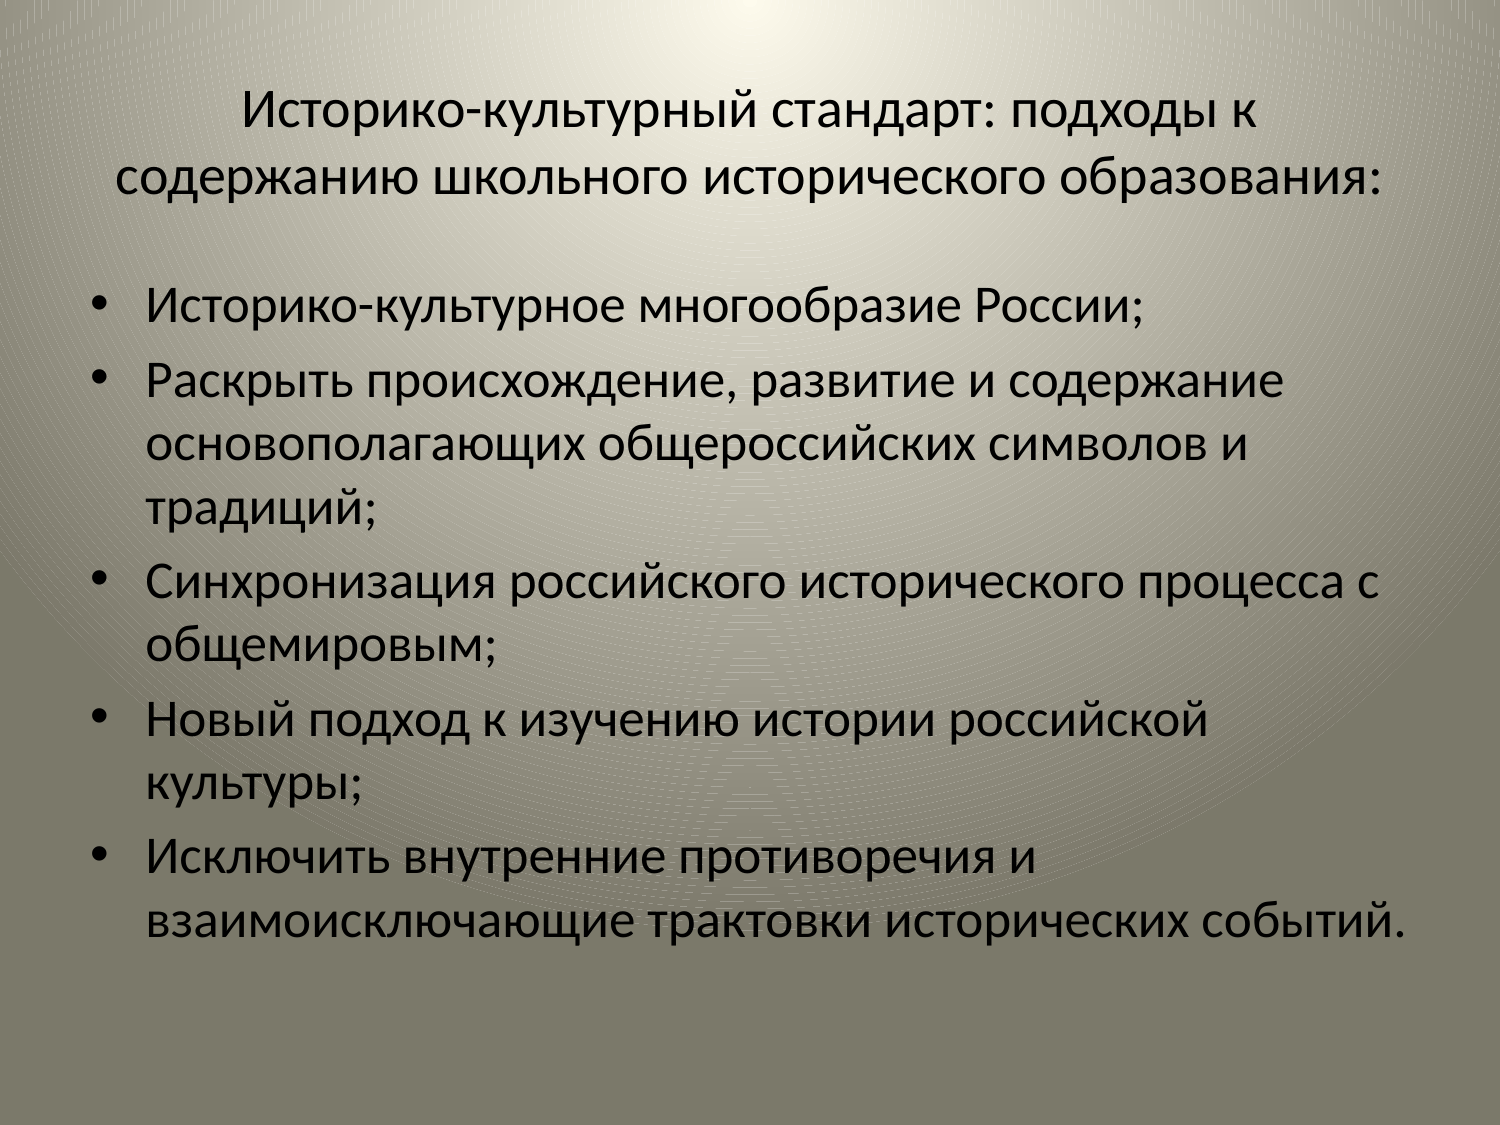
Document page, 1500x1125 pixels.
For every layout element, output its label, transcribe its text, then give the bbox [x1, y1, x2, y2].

list Историко-культурное многообразие России; Раскрыть происхождение, развитие и содержание основополагающих общероссийских символов и традиций; Синхронизация российского исторического процесса с общемировым; Новый подход к изучению истории российской культуры; Исключить внутренние противоречия и взаимоисключающие трактовки исторических событий. [75, 262, 1425, 1005]
title Историко-культурный стандарт: подходы к содержанию школьного исторического образования: [75, 45, 1425, 233]
